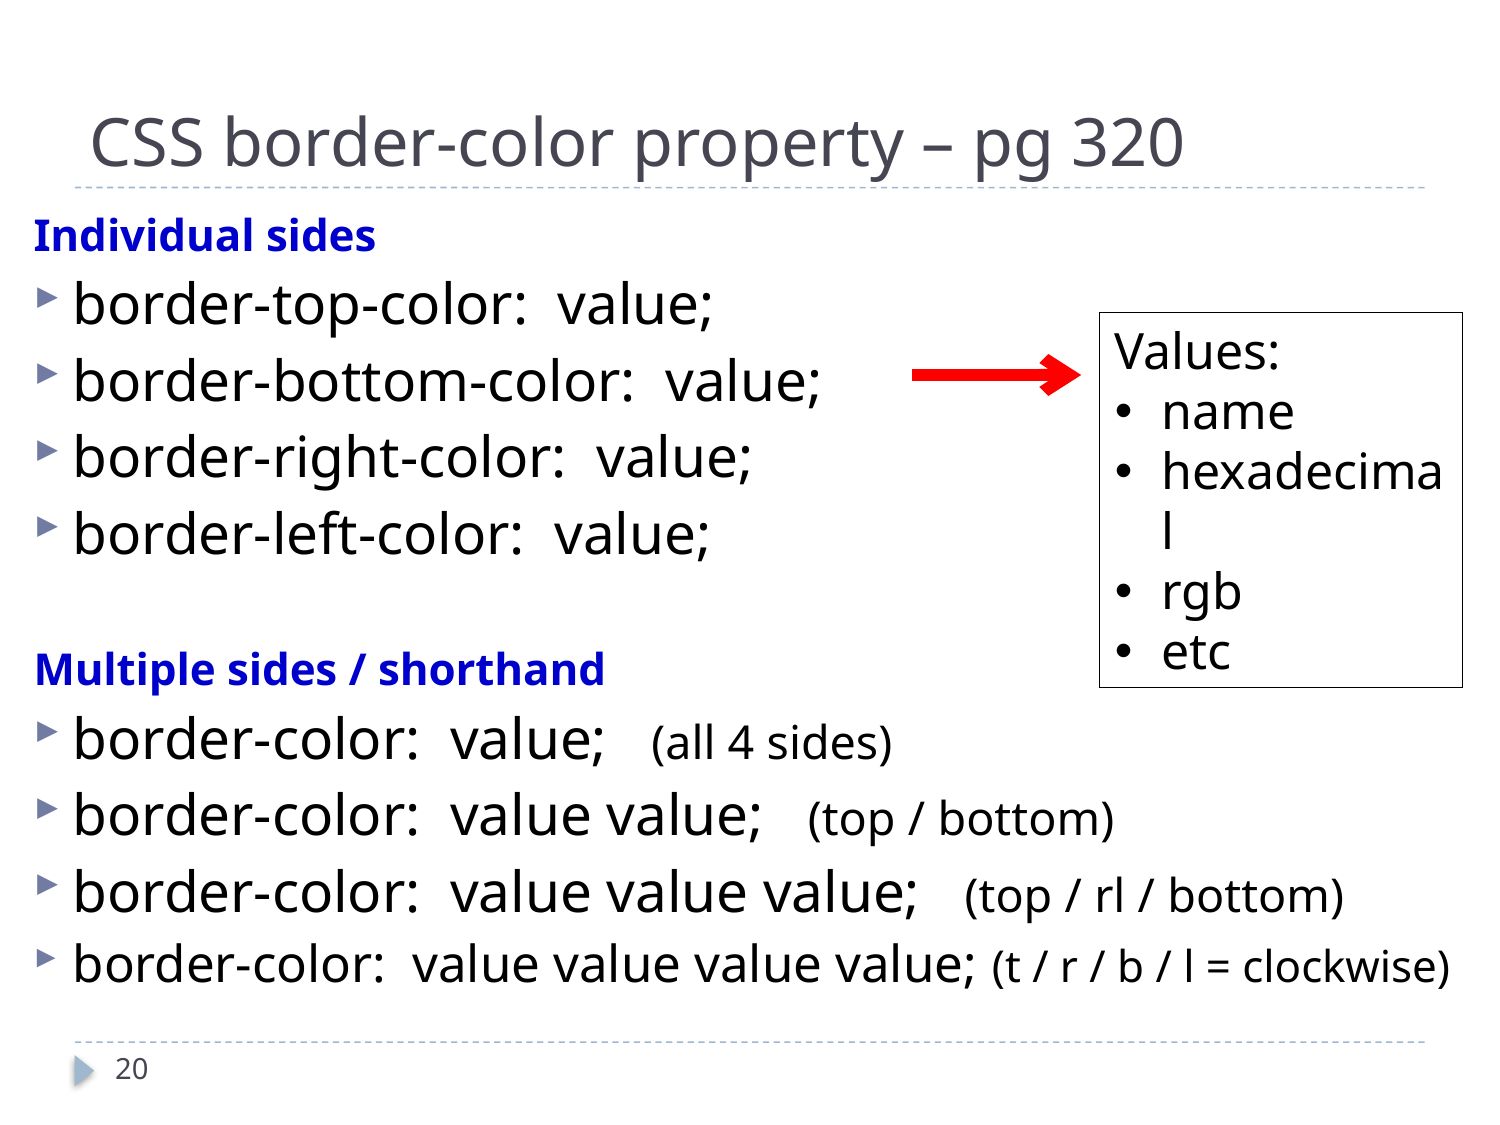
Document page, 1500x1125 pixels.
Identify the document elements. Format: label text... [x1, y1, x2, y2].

list Individual sides border-top-color: value; border-bottom-color: value; border-right-color: value; border-left-color: value; Multiple sides / shorthand border-color: value; (all 4 sides) border-color: value value; (top / bottom) border-color: value value value; (top / rl / bottom) border-color: value value value value; (t / r / b / l = clockwise) [18, 200, 1482, 1050]
slide_number 20 [100, 1050, 426, 1103]
text_box Values: name hexadecimal rgb etc [1099, 312, 1463, 688]
title CSS border-color property – pg 320 [75, 24, 1425, 188]
